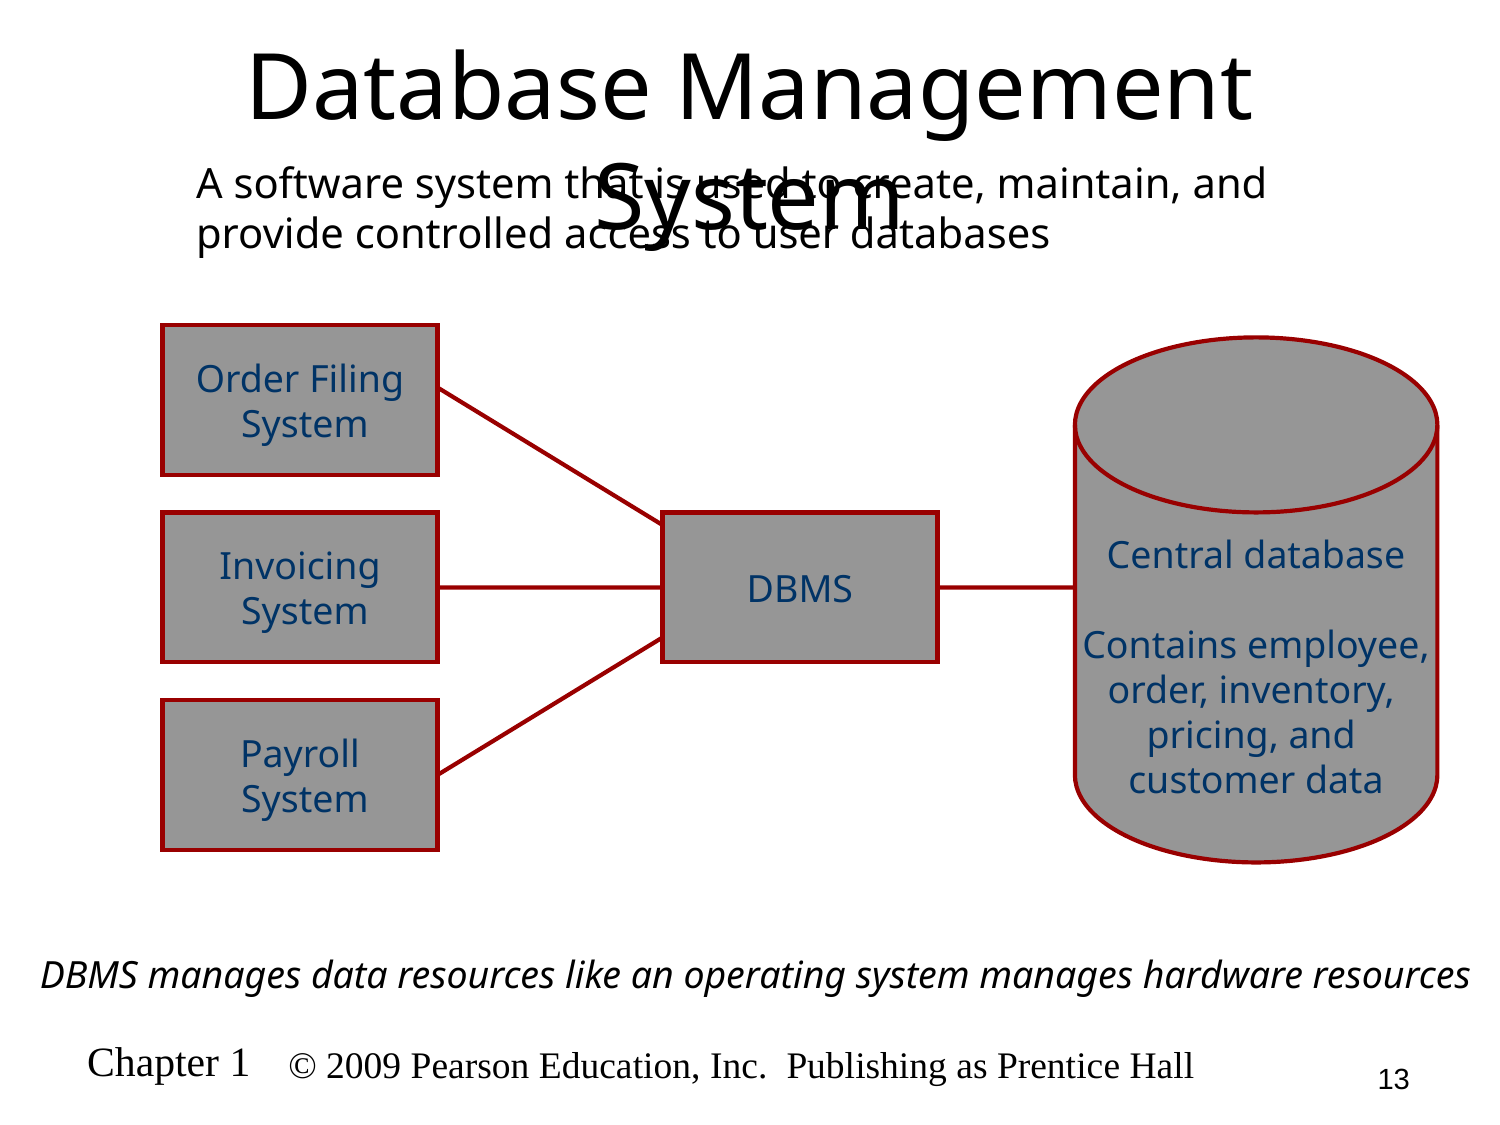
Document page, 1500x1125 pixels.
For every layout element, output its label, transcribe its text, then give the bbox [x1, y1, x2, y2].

title Database Management System [116, 24, 1383, 252]
text_box DBMS [662, 512, 938, 663]
text_box A software system that is used to create, maintain, and provide controlled access to user databases [124, 149, 1400, 375]
text_box Invoicing System [162, 512, 438, 663]
text_box DBMS manages data resources like an operating system manages hardware resources [25, 943, 1491, 1004]
text_box Central database Contains employee, order, inventory, pricing, and customer data [1074, 337, 1438, 863]
text_box Order Filing System [162, 324, 438, 475]
slide_number 13 [1074, 1024, 1426, 1103]
text_box Payroll System [162, 699, 438, 850]
